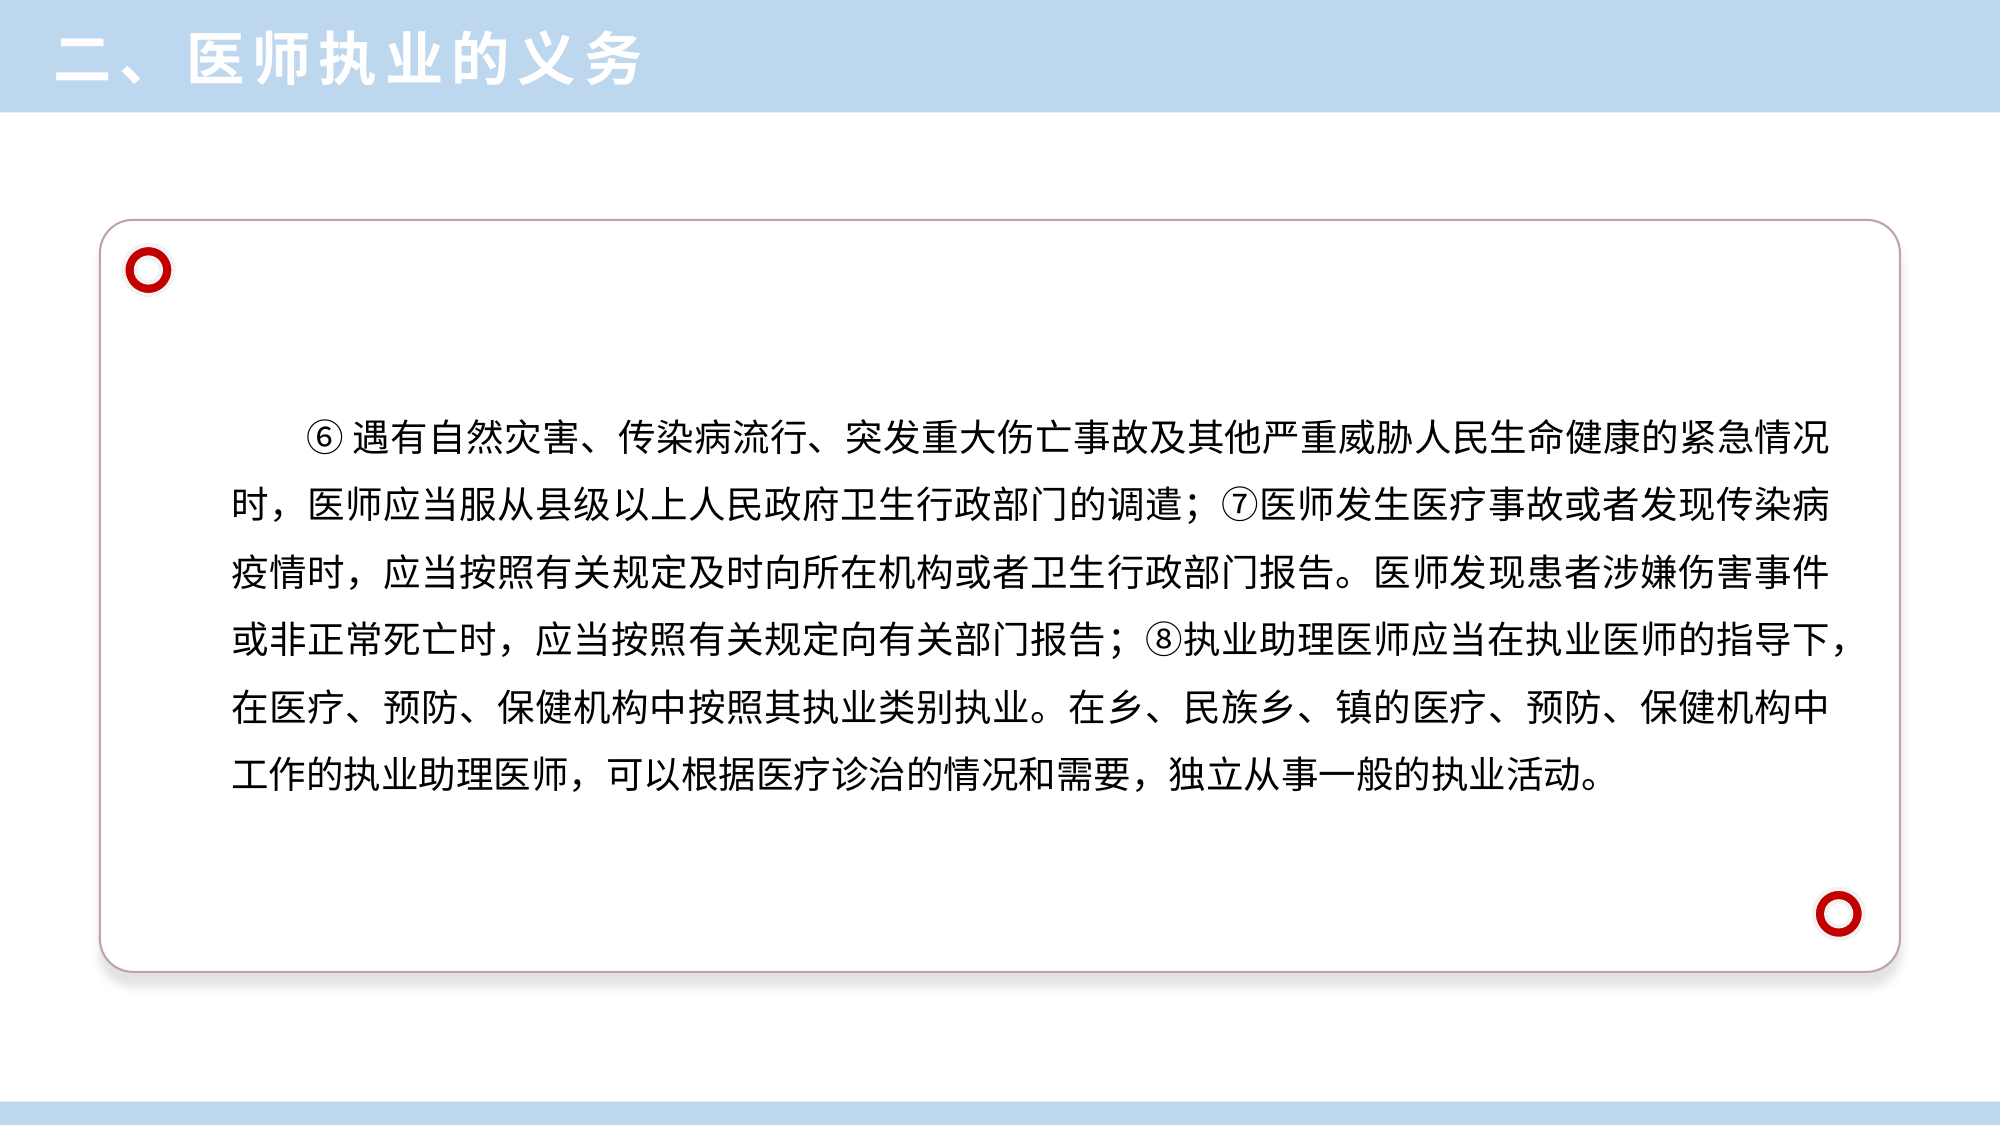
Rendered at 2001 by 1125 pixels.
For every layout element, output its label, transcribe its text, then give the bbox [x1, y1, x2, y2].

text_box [99, 219, 1900, 972]
text_box 二、医师执业的义务 [41, 16, 655, 98]
